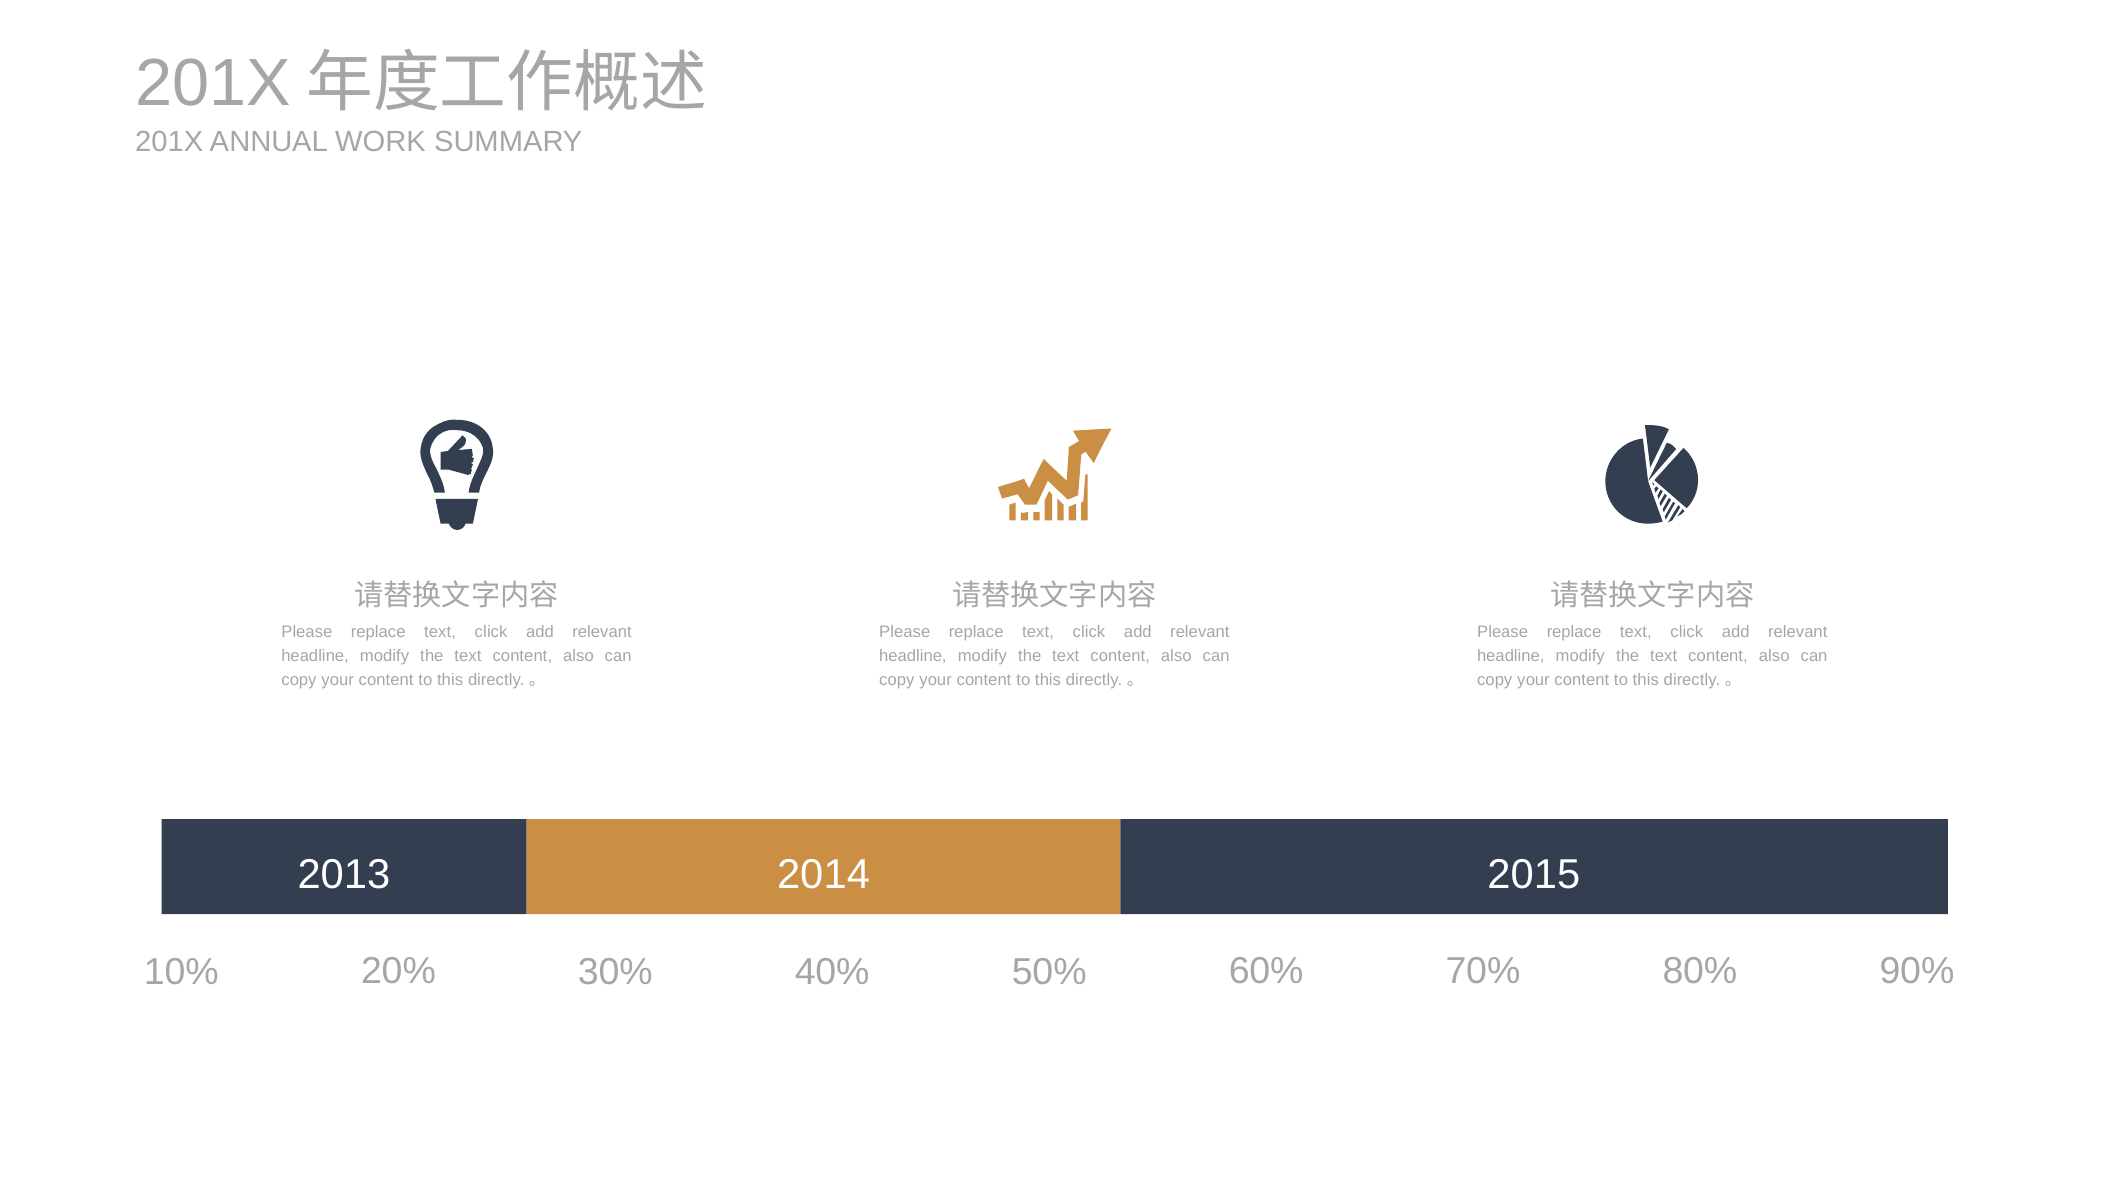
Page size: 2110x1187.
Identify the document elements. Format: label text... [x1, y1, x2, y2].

text_box [1667, 505, 1685, 523]
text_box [266, 561, 647, 698]
text_box 2014 [526, 818, 1119, 915]
text_box 2013 [161, 818, 526, 915]
text_box 90% [1864, 929, 1970, 999]
text_box [420, 419, 494, 493]
text_box [1009, 502, 1016, 521]
text_box 201X年度工作概述 [135, 38, 783, 119]
text_box 20% [346, 929, 451, 999]
text_box 70% [1430, 929, 1536, 999]
text_box 201X ANNUAL WORK SUMMARY [135, 122, 596, 158]
text_box [1020, 510, 1029, 521]
text_box [1057, 498, 1064, 521]
text_box [997, 428, 1112, 505]
text_box 60% [1213, 929, 1319, 999]
text_box 10% [129, 930, 234, 1000]
text_box [435, 498, 479, 530]
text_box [1462, 561, 1843, 698]
text_box 50% [997, 930, 1102, 1000]
text_box [1081, 474, 1088, 521]
text_box 80% [1647, 929, 1753, 999]
text_box 30% [563, 930, 668, 1000]
text_box [1605, 438, 1677, 524]
text_box [1068, 503, 1077, 521]
text_box [1044, 491, 1053, 521]
text_box [1644, 425, 1669, 468]
text_box 40% [780, 930, 885, 999]
text_box [1033, 510, 1040, 521]
text_box 2015 [1119, 818, 1949, 915]
text_box [1654, 447, 1699, 509]
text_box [864, 561, 1245, 698]
